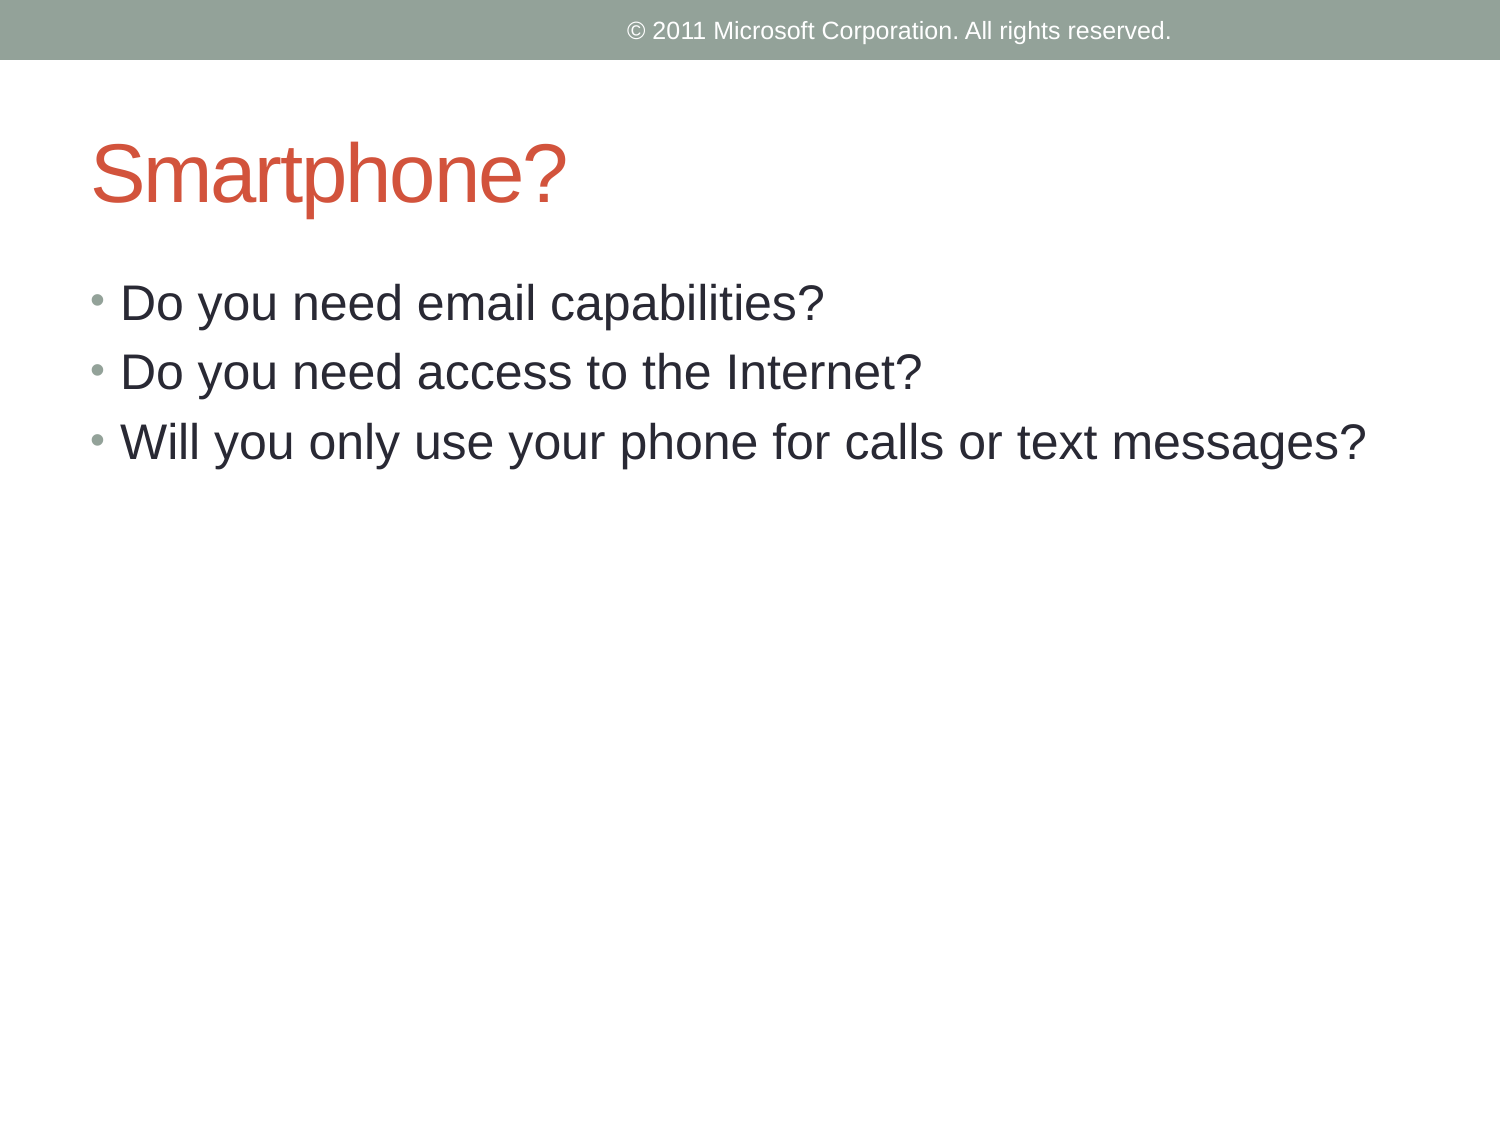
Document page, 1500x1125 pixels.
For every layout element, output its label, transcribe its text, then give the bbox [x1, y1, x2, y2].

footer © 2011 Microsoft Corporation. All rights reserved. [562, 3, 1238, 57]
title Smartphone? [75, 87, 1425, 250]
list Do you need email capabilities? Do you need access to the Internet? Will you only use your phone for calls or text messages? [75, 262, 1425, 1063]
